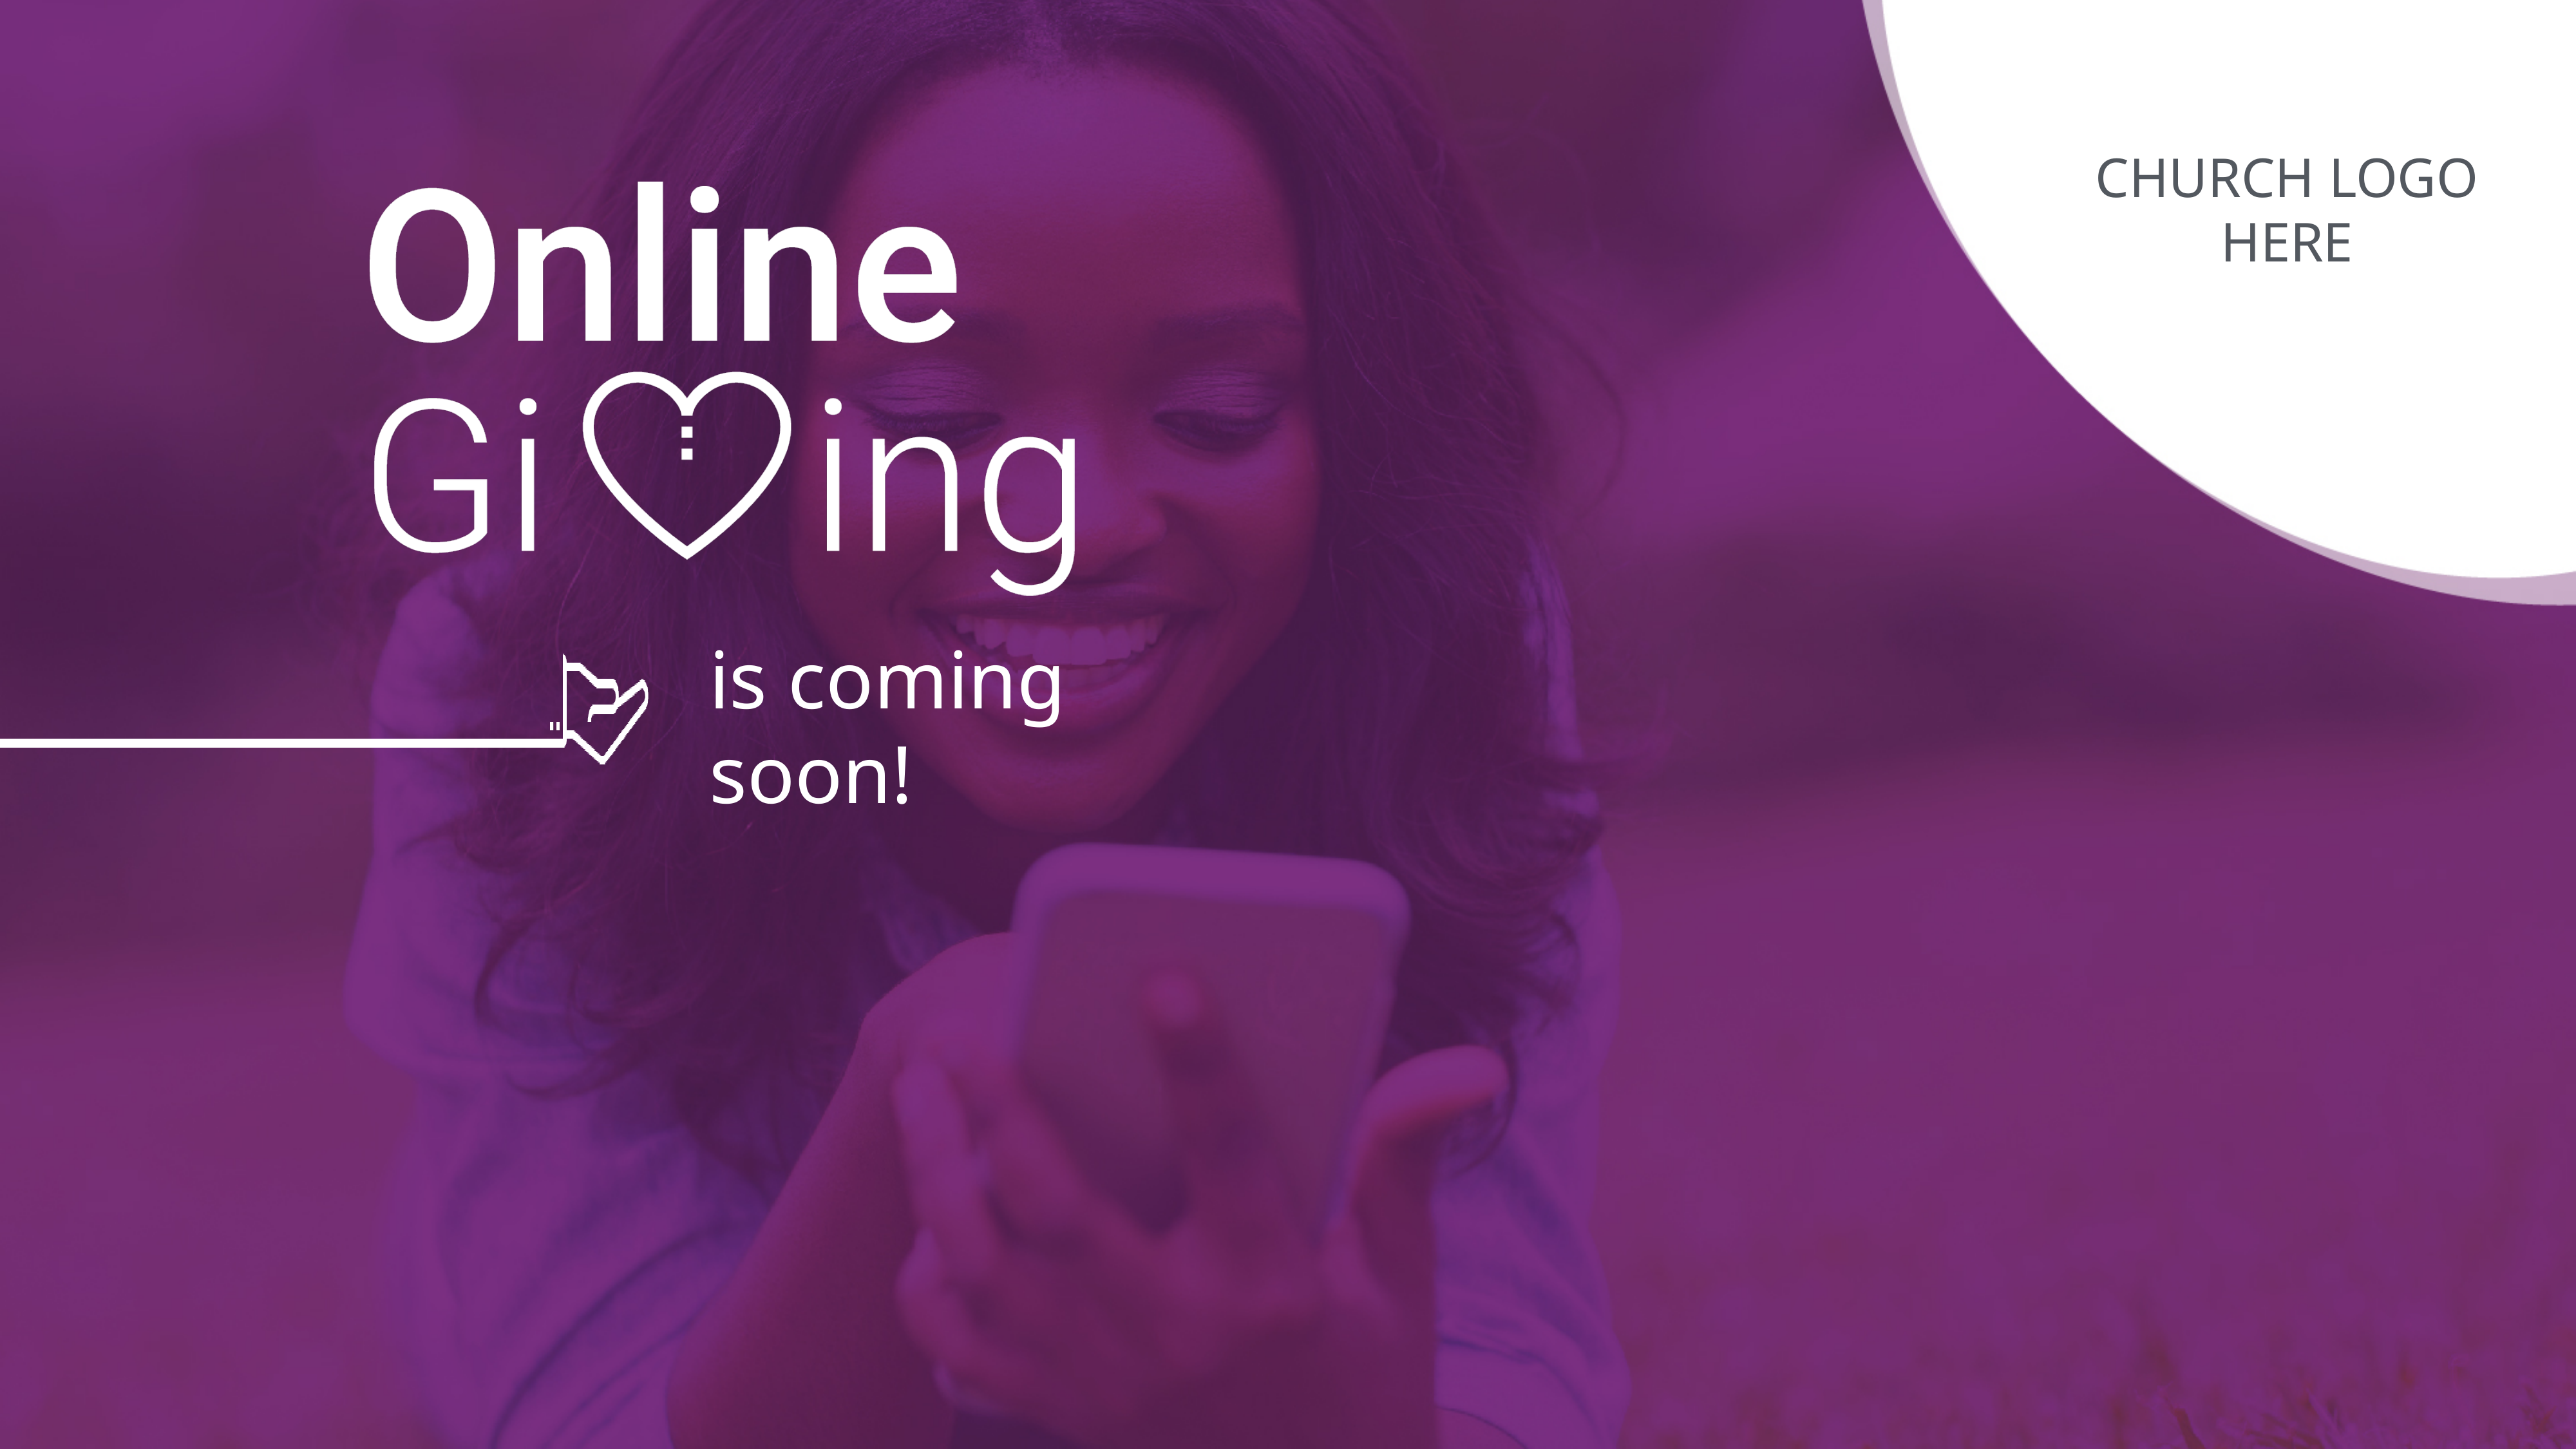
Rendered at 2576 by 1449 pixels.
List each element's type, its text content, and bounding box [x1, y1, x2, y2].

picture [0, 0, 2576, 1449]
text_box CHURCH LOGO HERE [2090, 138, 2485, 278]
text_box is coming soon! [703, 624, 1072, 825]
